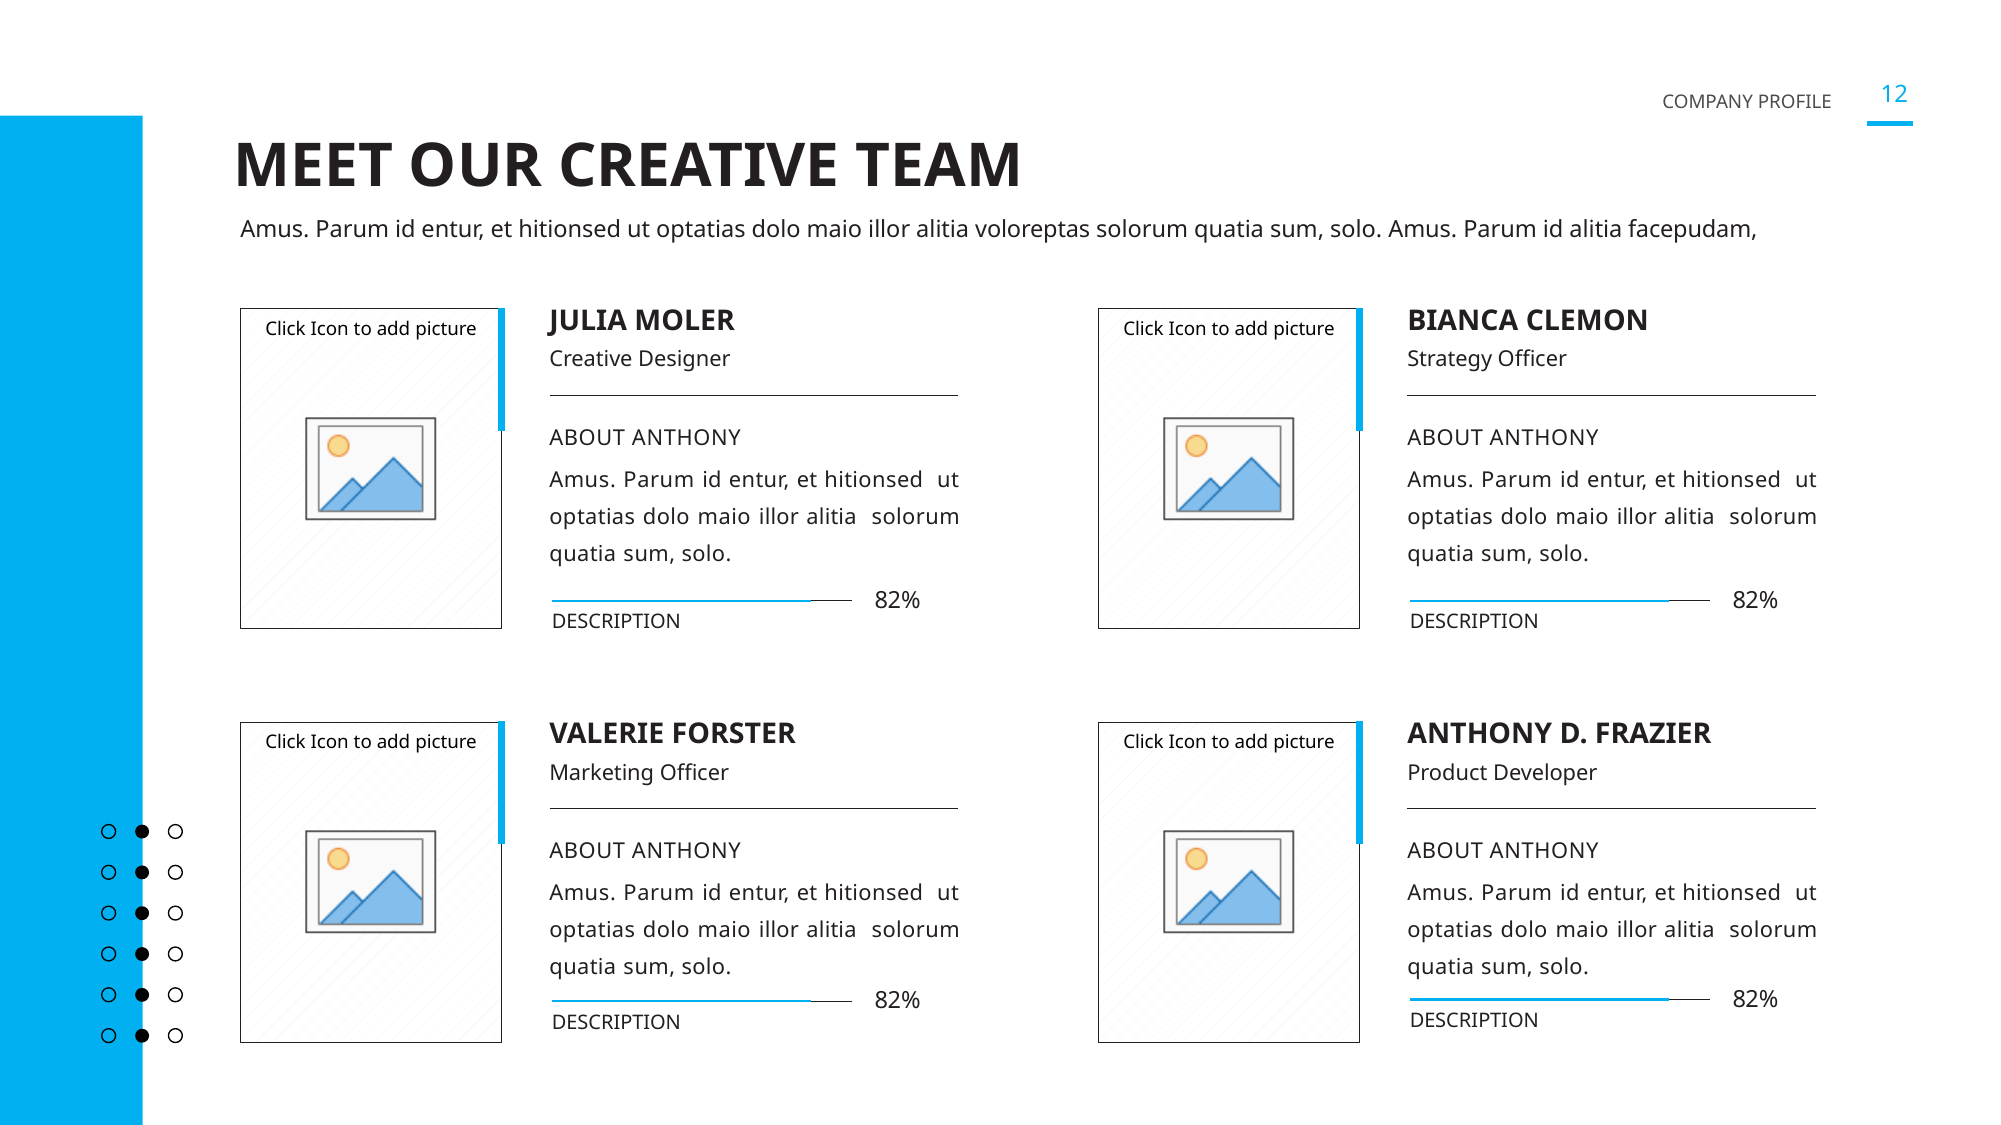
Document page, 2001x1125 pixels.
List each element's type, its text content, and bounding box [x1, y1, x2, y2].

text_box DESCRIPTION [1406, 605, 1552, 634]
text_box 82% [871, 981, 929, 1014]
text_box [101, 823, 183, 1044]
picture [1098, 308, 1360, 630]
text_box 82% [871, 581, 929, 614]
text_box MEET OUR CREATIVE TEAM [229, 122, 1099, 199]
text_box JULIA MOLER Creative Designer [546, 289, 906, 371]
text_box 82% [1729, 980, 1787, 1012]
text_box ABOUT ANTHONY Amus. Parum id entur, et hitionsed ut optatias dolo maio illor alitia solorum quatia sum, solo. [546, 404, 962, 566]
text_box DESCRIPTION [548, 605, 695, 634]
text_box [0, 115, 143, 1125]
text_box BIANCA CLEMON Strategy Officer [1403, 289, 1764, 371]
picture [240, 722, 502, 1043]
text_box Amus. Parum id entur, et hitionsed ut optatias dolo maio illor alitia voloreptas solorum quatia sum, solo. Amus. Parum id alitia facepudam, [237, 195, 1889, 243]
text_box 82% [1729, 581, 1787, 614]
text_box ANTHONY D. FRAZIER Product Developer [1403, 702, 1813, 785]
text_box DESCRIPTION [1406, 1004, 1552, 1032]
text_box ABOUT ANTHONY Amus. Parum id entur, et hitionsed ut optatias dolo maio illor alitia solorum quatia sum, solo. [1403, 818, 1820, 979]
picture [240, 308, 502, 630]
text_box ABOUT ANTHONY Amus. Parum id entur, et hitionsed ut optatias dolo maio illor alitia solorum quatia sum, solo. [1403, 404, 1820, 566]
text_box VALERIE FORSTER Marketing Officer [546, 702, 929, 785]
text_box ABOUT ANTHONY Amus. Parum id entur, et hitionsed ut optatias dolo maio illor alitia solorum quatia sum, solo. [546, 818, 962, 979]
text_box DESCRIPTION [548, 1005, 695, 1034]
picture [1098, 722, 1360, 1043]
